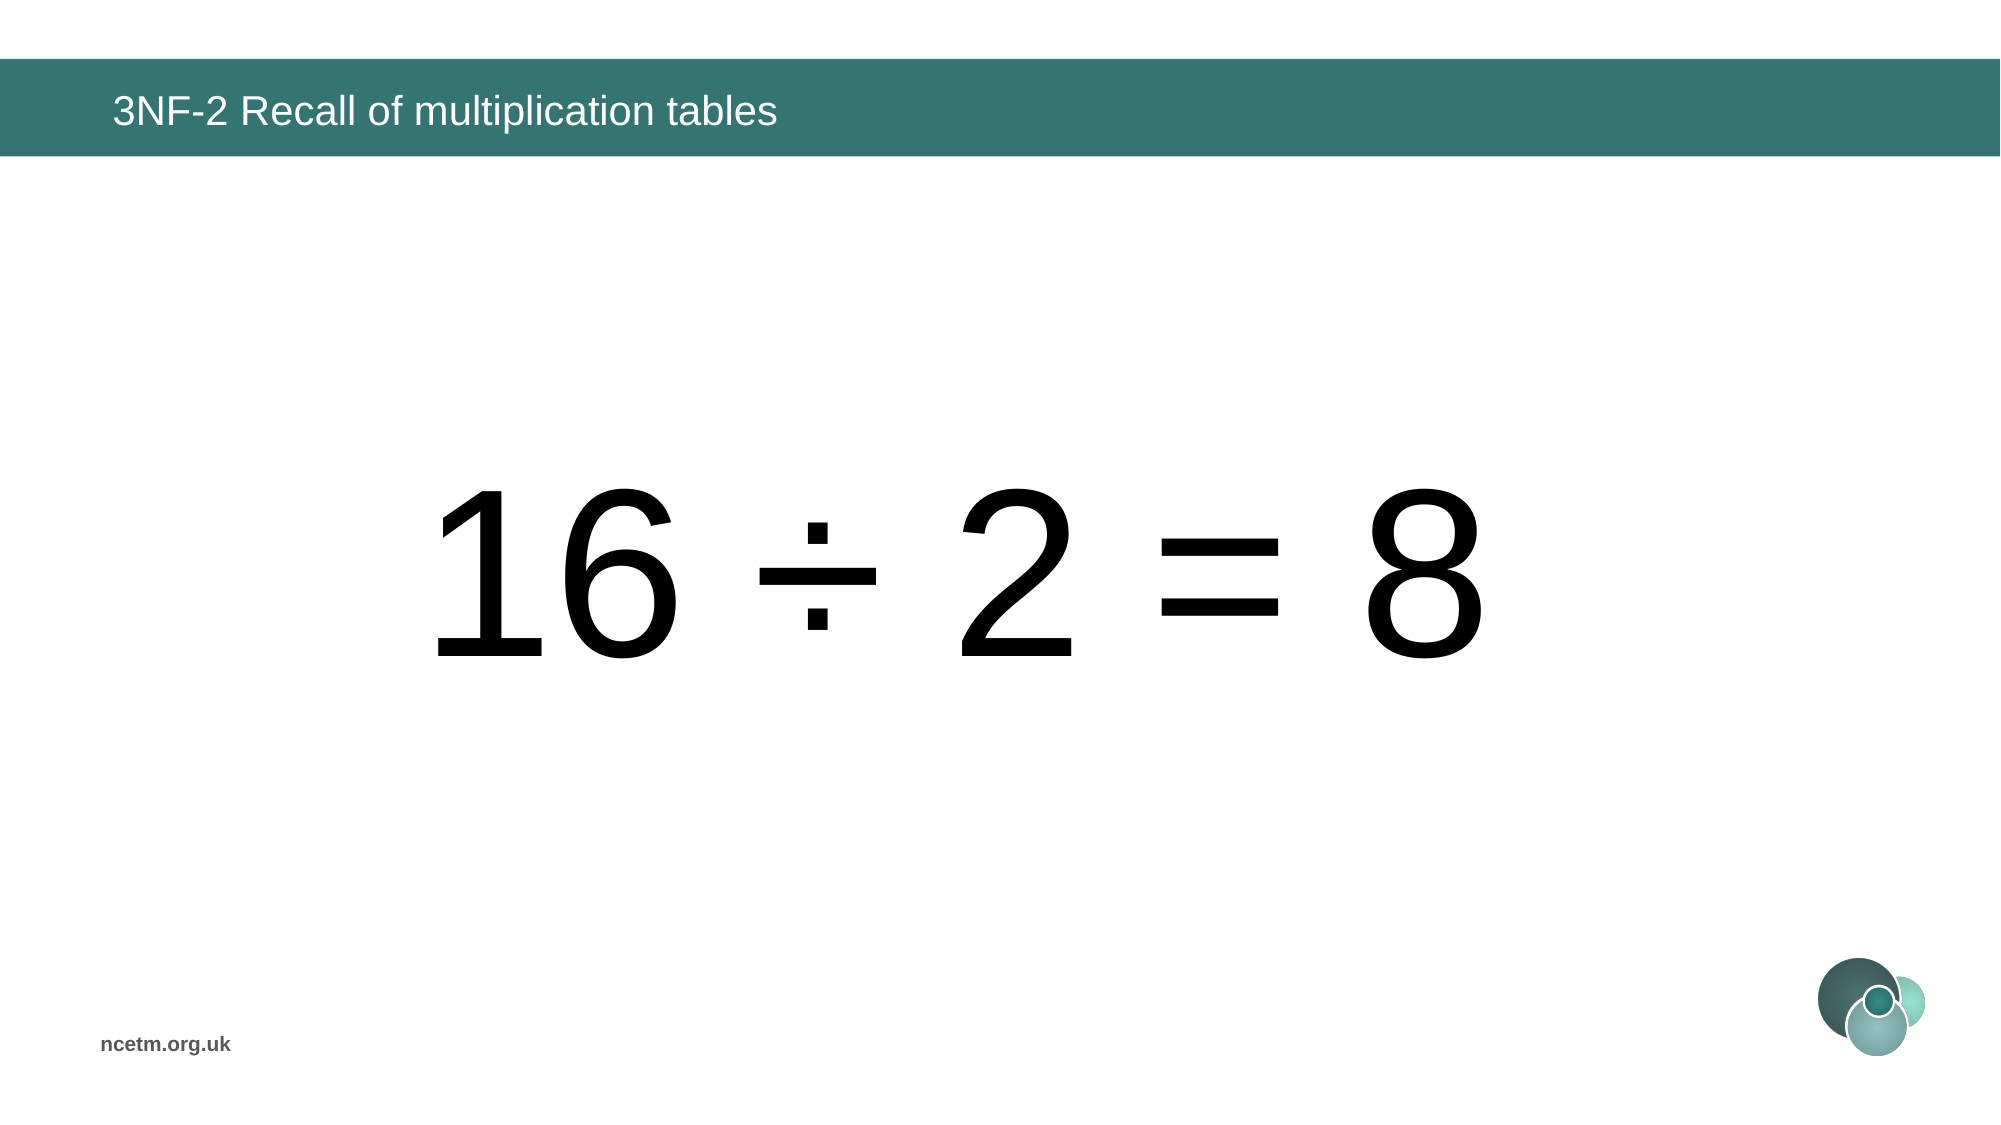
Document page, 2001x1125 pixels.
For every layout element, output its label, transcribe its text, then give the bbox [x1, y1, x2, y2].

picture [1818, 958, 1925, 1056]
text_box 8 [1344, 409, 1508, 712]
text_box 16 ÷ 2 = [405, 409, 1344, 712]
title 3NF-2 Recall of multiplication tables [97, 76, 1945, 147]
